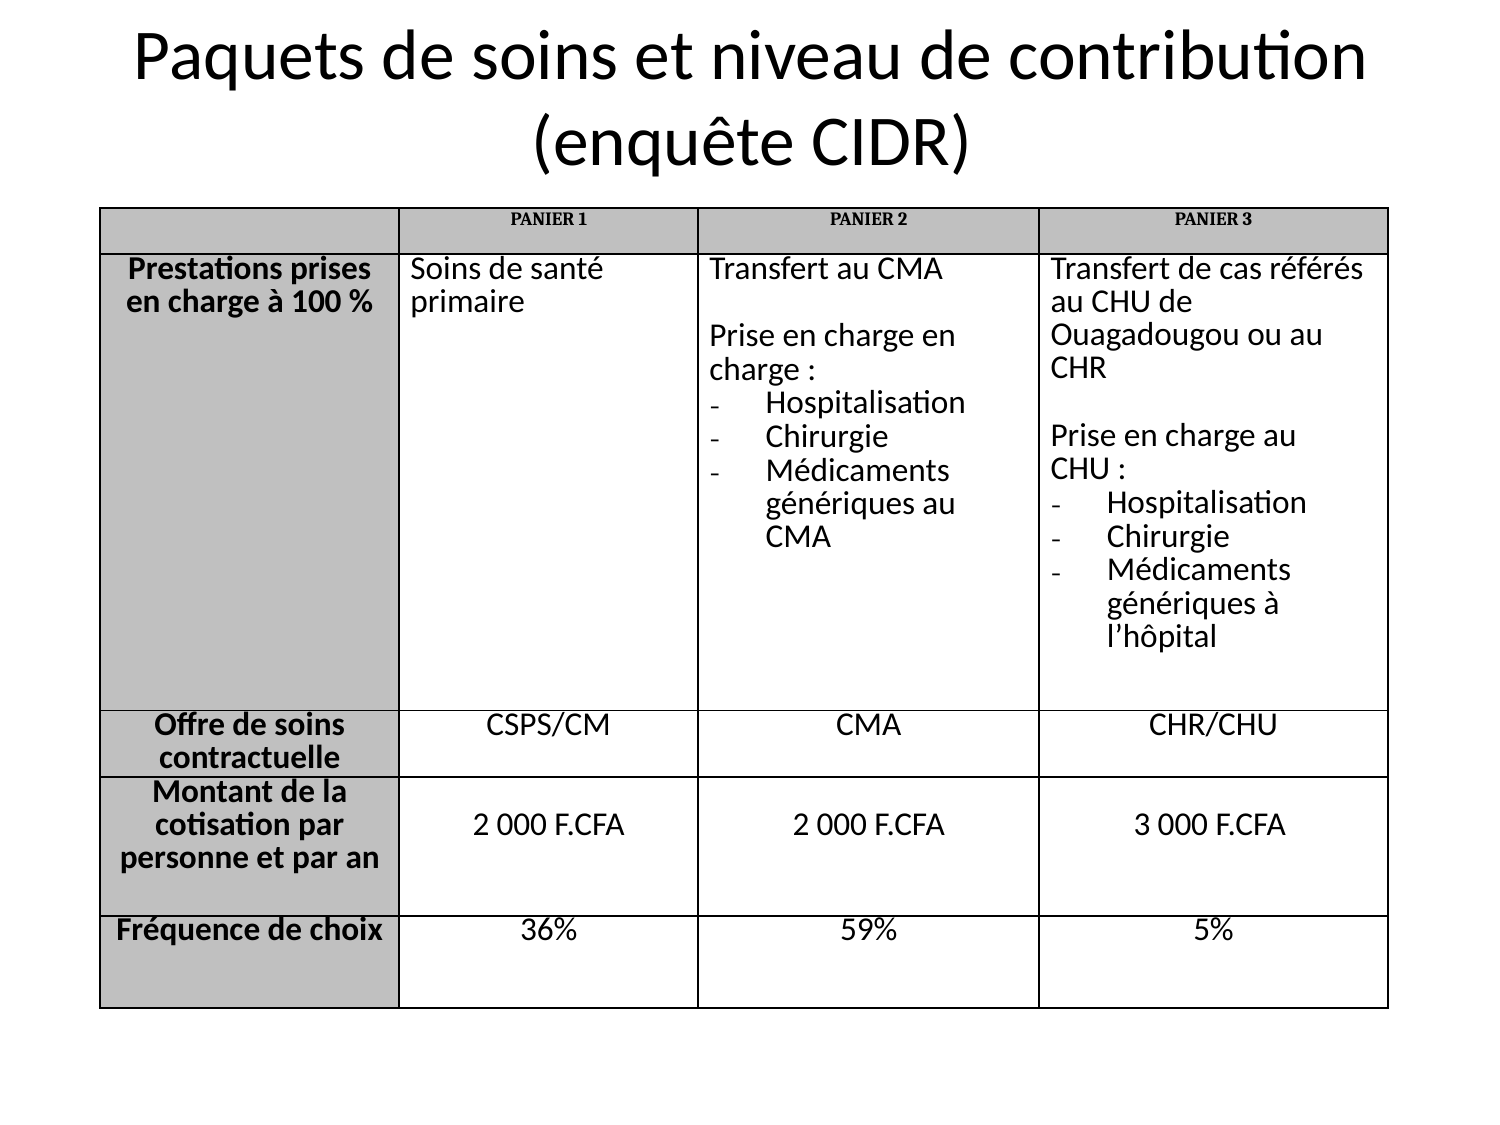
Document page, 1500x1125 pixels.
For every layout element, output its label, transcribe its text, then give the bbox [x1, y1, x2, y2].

table_cell Transfert au CMA Prise en charge en charge : Hospitalisation Chirurgie Médicaments génériques au CMA [699, 255, 1038, 710]
table_cell Montant de la cotisation par personne et par an [101, 778, 398, 915]
table_cell 5% [1040, 917, 1387, 1007]
table_header PANIER 1 [400, 209, 697, 253]
table_cell Prestations prises en charge à 100 % [101, 255, 398, 710]
table_cell 2 000 F.CFA [400, 778, 697, 915]
table_header PANIER 2 [699, 209, 1038, 253]
table_cell CMA [699, 711, 1038, 776]
table_cell Fréquence de choix [101, 917, 398, 1007]
table_cell Offre de soins contractuelle [101, 711, 398, 776]
table_cell 59% [699, 917, 1038, 1007]
table_cell 3 000 F.CFA [1040, 778, 1387, 915]
table_cell Transfert de cas référés au CHU de Ouagadougou ou au CHR Prise en charge au CHU : Hospitalisation Chirurgie Médicaments génériques à l’hôpital [1040, 255, 1387, 710]
title Paquets de soins et niveau de contribution (enquête CIDR) [76, 0, 1427, 188]
table_cell CHR/CHU [1040, 711, 1387, 776]
table_cell CSPS/CM [400, 711, 697, 776]
table_cell 36% [400, 917, 697, 1007]
table_cell 2 000 F.CFA [699, 778, 1038, 915]
table_header PANIER 3 [1040, 209, 1387, 253]
table_header [101, 209, 398, 253]
table_cell Soins de santé primaire [400, 255, 697, 710]
